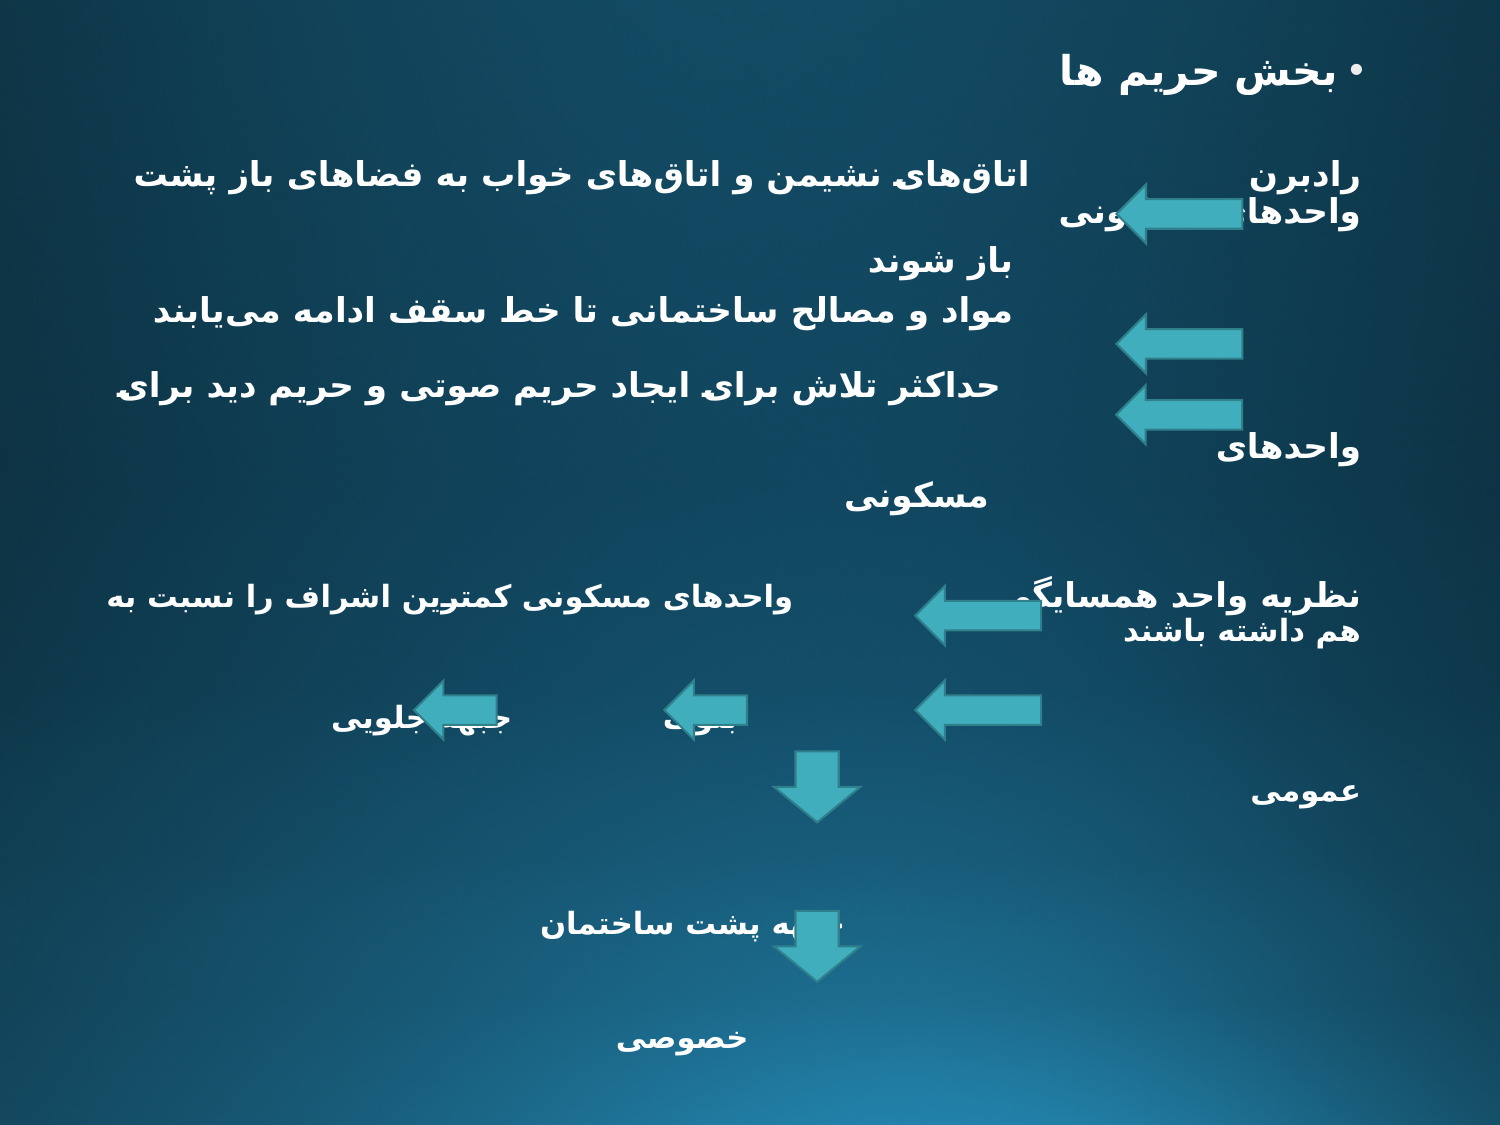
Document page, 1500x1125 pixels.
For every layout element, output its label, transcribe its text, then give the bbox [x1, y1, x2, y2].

text_box [771, 909, 864, 984]
list بخش حریم ها رادبرن اتاق‌هاى نشيمن و اتاق‌هاى خواب به فضاهاى باز پشت واحدهاى مسکونى باز شوند مواد و مصالح ساختمانى تا خط سقف ادامه مى‌يابند حداکثر تلاش برای ایجاد حریم صوتی و حریم دید برای واحدهای مسکونی نظریه واحد همسایگی واحدهای مسکونی کمترین اشراف را نسبت به هم داشته باشند بلوک جبهه جلویی عمومی جبهه پشت ساختمان خصوصی [76, 42, 1376, 1071]
picture [0, 0, 1500, 1125]
text_box [1115, 311, 1244, 376]
text_box [1114, 382, 1244, 447]
text_box [1115, 181, 1244, 246]
text_box [913, 678, 1043, 743]
text_box [412, 678, 498, 743]
text_box [771, 750, 864, 824]
text_box [913, 583, 1043, 648]
text_box [662, 678, 749, 743]
